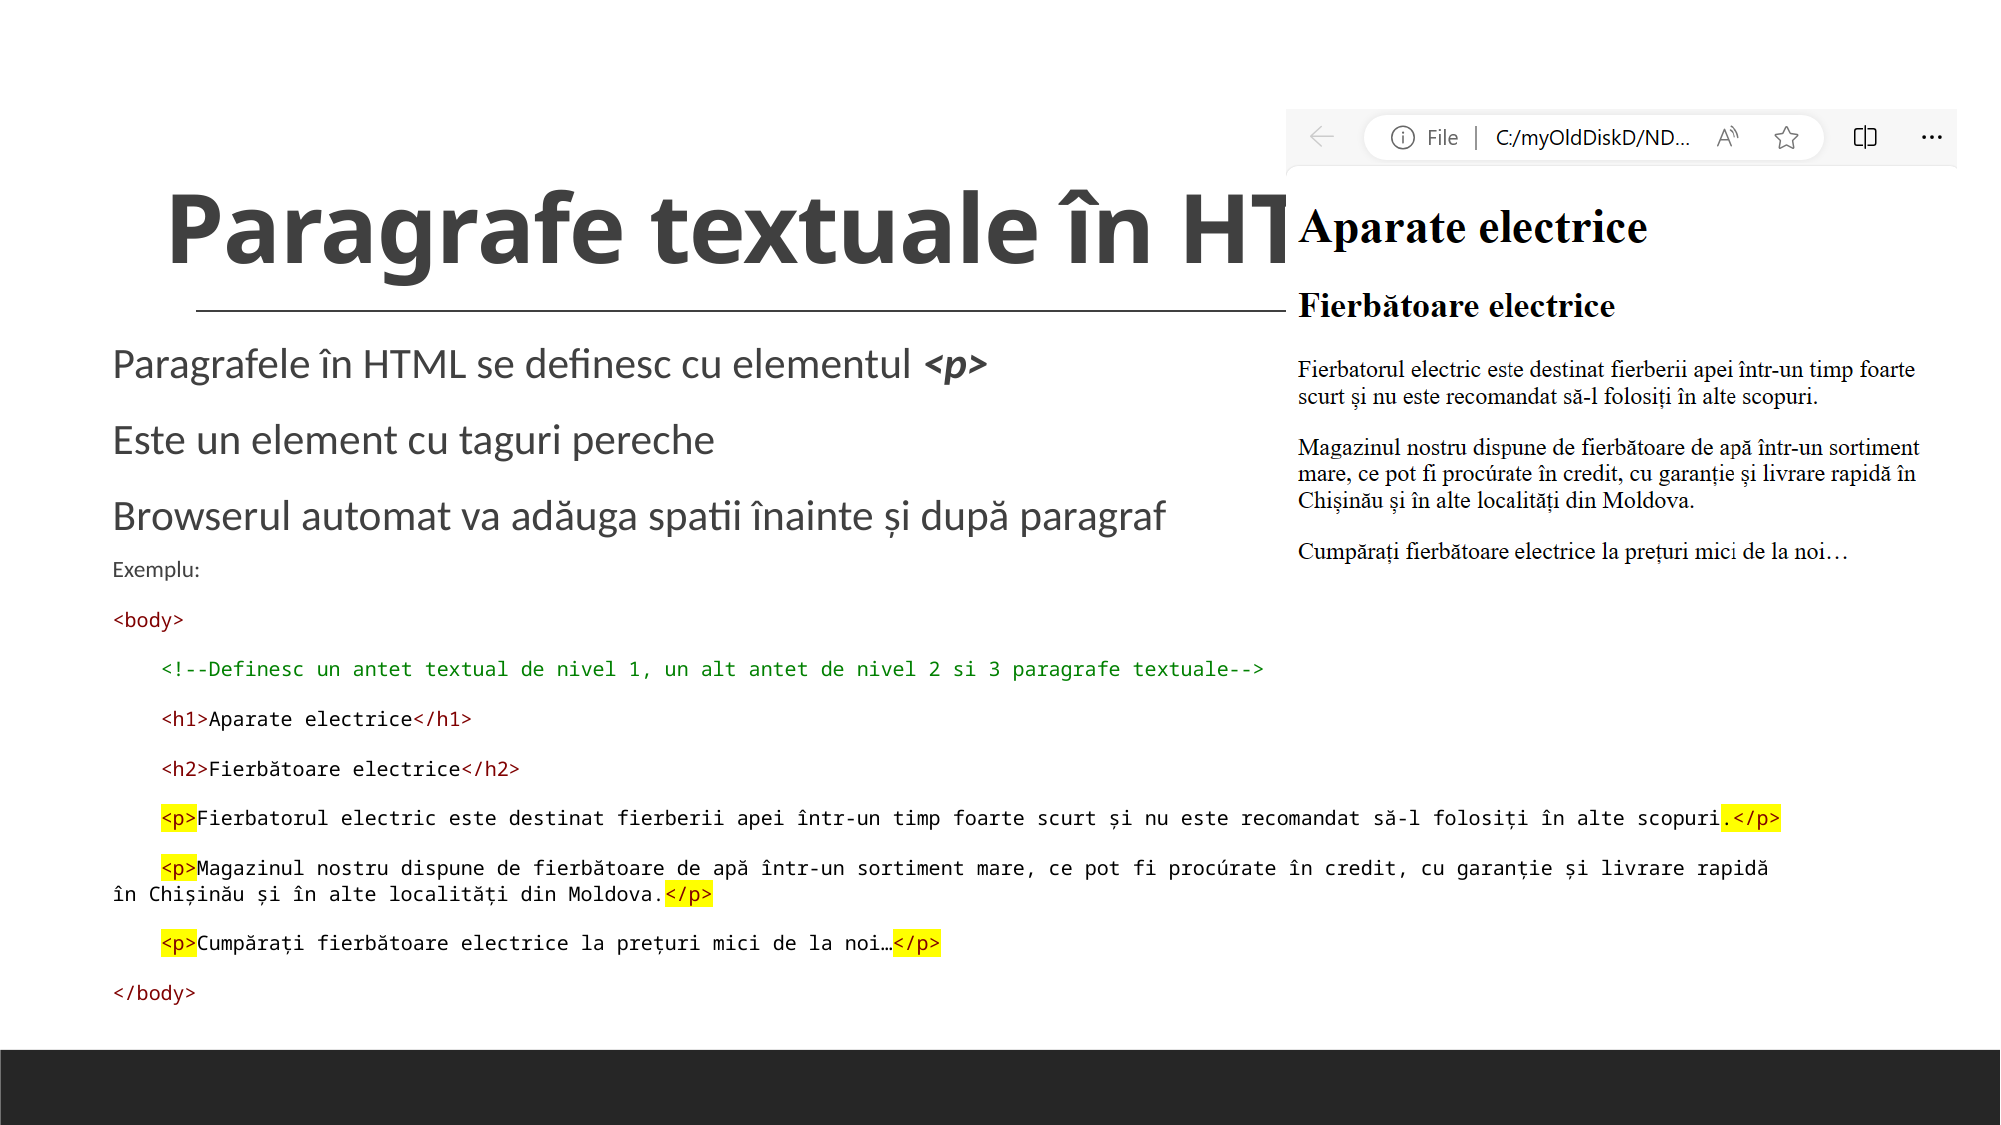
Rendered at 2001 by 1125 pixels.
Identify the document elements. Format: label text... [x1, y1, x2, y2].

picture [1286, 108, 1957, 635]
title Paragrafe textuale în HTML [149, 53, 1800, 292]
list Paragrafele în HTML se definesc cu elementul <p> Este un element cu taguri pereche Browserul automat va adăuga spatii înainte şi după paragraf Exemplu: <body> <!--Definesc un antet textual de nivel 1, un alt antet de nivel 2 si 3 paragrafe textuale--> <h1>Aparate electrice</h1> <h2>Fierbătoare electrice</h2> <p>Fierbatorul electric este destinat fierberii apei într-un timp foarte scurt și nu este recomandat să-l folosiți în alte scopuri.</p> <p>Magazinul nostru dispune de fierbătoare de apă într-un sortiment mare, ce pot fi procúrate în credit, cu garanție și livrare rapidă în Chișinău și în alte localități din Moldova.</p> <p>Cumpărați fierbătoare electrice la prețuri mici de la noi…</p> </body> [98, 317, 1800, 1033]
